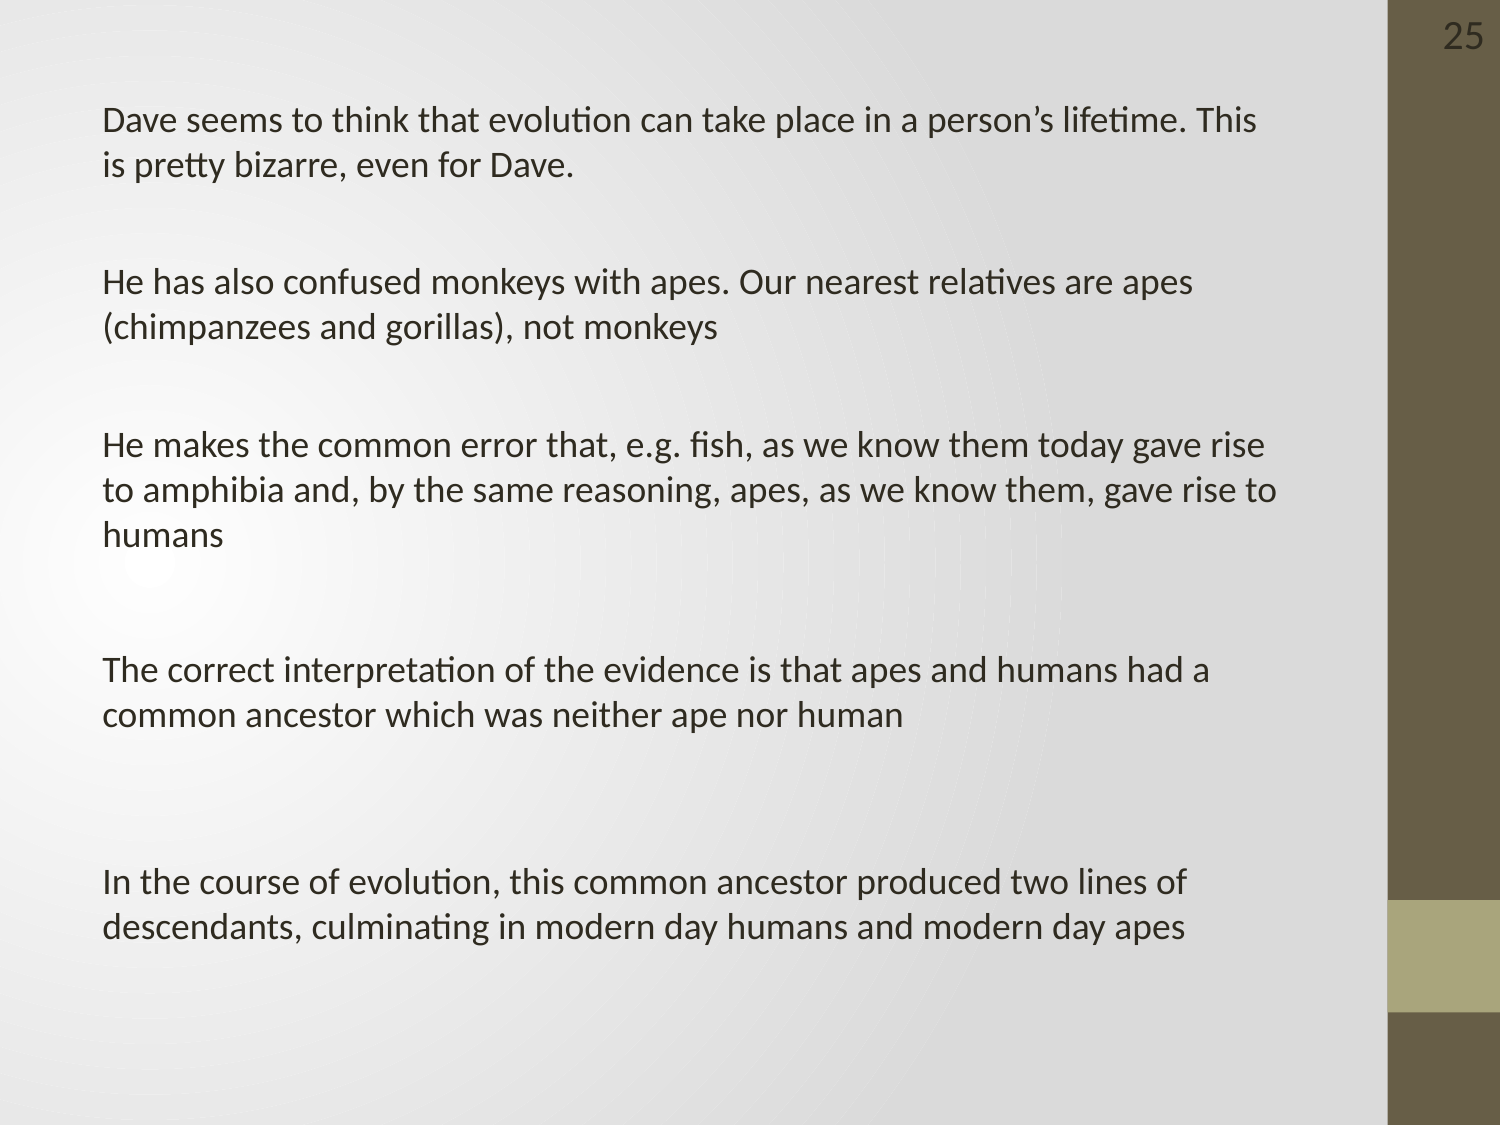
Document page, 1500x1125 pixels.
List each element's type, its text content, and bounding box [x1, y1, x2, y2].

text_box He has also confused monkeys with apes. Our nearest relatives are apes (chimpanzees and gorillas), not monkeys [87, 249, 1325, 355]
text_box 25 [1428, 0, 1500, 65]
text_box He makes the common error that, e.g. fish, as we know them today gave rise to amphibia and, by the same reasoning, apes, as we know them, gave rise to humans [87, 412, 1313, 563]
text_box Dave seems to think that evolution can take place in a person’s lifetime. This is pretty bizarre, even for Dave. [87, 87, 1300, 193]
text_box In the course of evolution, this common ancestor produced two lines of descendants, culminating in modern day humans and modern day apes [87, 849, 1363, 955]
text_box The correct interpretation of the evidence is that apes and humans had a common ancestor which was neither ape nor human [87, 637, 1313, 743]
